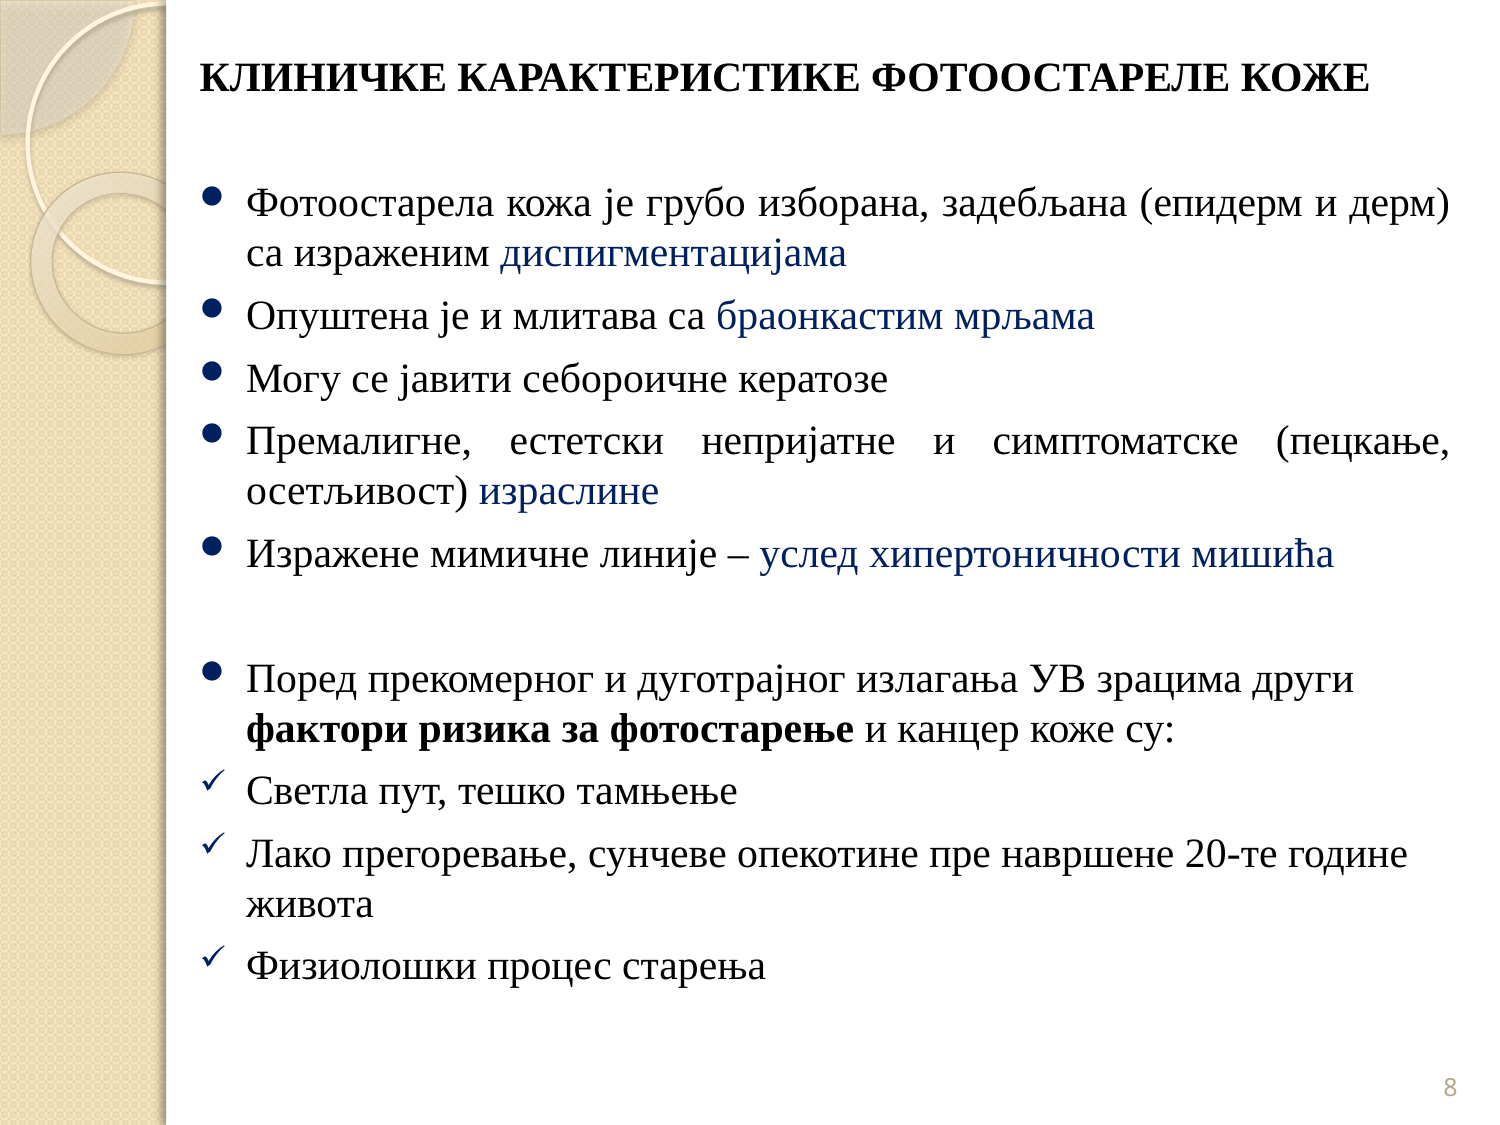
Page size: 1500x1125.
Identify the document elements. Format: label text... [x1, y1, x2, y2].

list КЛИНИЧКЕ КАРАКТЕРИСТИКЕ ФОТООСТАРЕЛЕ КОЖЕ Фотоостарела кожа је грубо изборана, задебљана (епидерм и дерм) са израженим диспигментацијама Опуштена је и млитава са браонкастим мрљама Могу се јавити себороичне кератозе Премалигне, естетски непријатне и симптоматске (пецкање, осетљивост) израслине Изражене мимичне линије – услед хипертоничности мишића Поред прекомерног и дуготрајног излагања УВ зрацима други фактори ризика за фотостарење и канцер коже су: Светла пут, тешко тамњење Лако прегоревање, сунчеве опекотине пре навршене 20-те године живота Физиолошки процес старења [171, 42, 1466, 1025]
slide_number 8 [1413, 1034, 1488, 1113]
